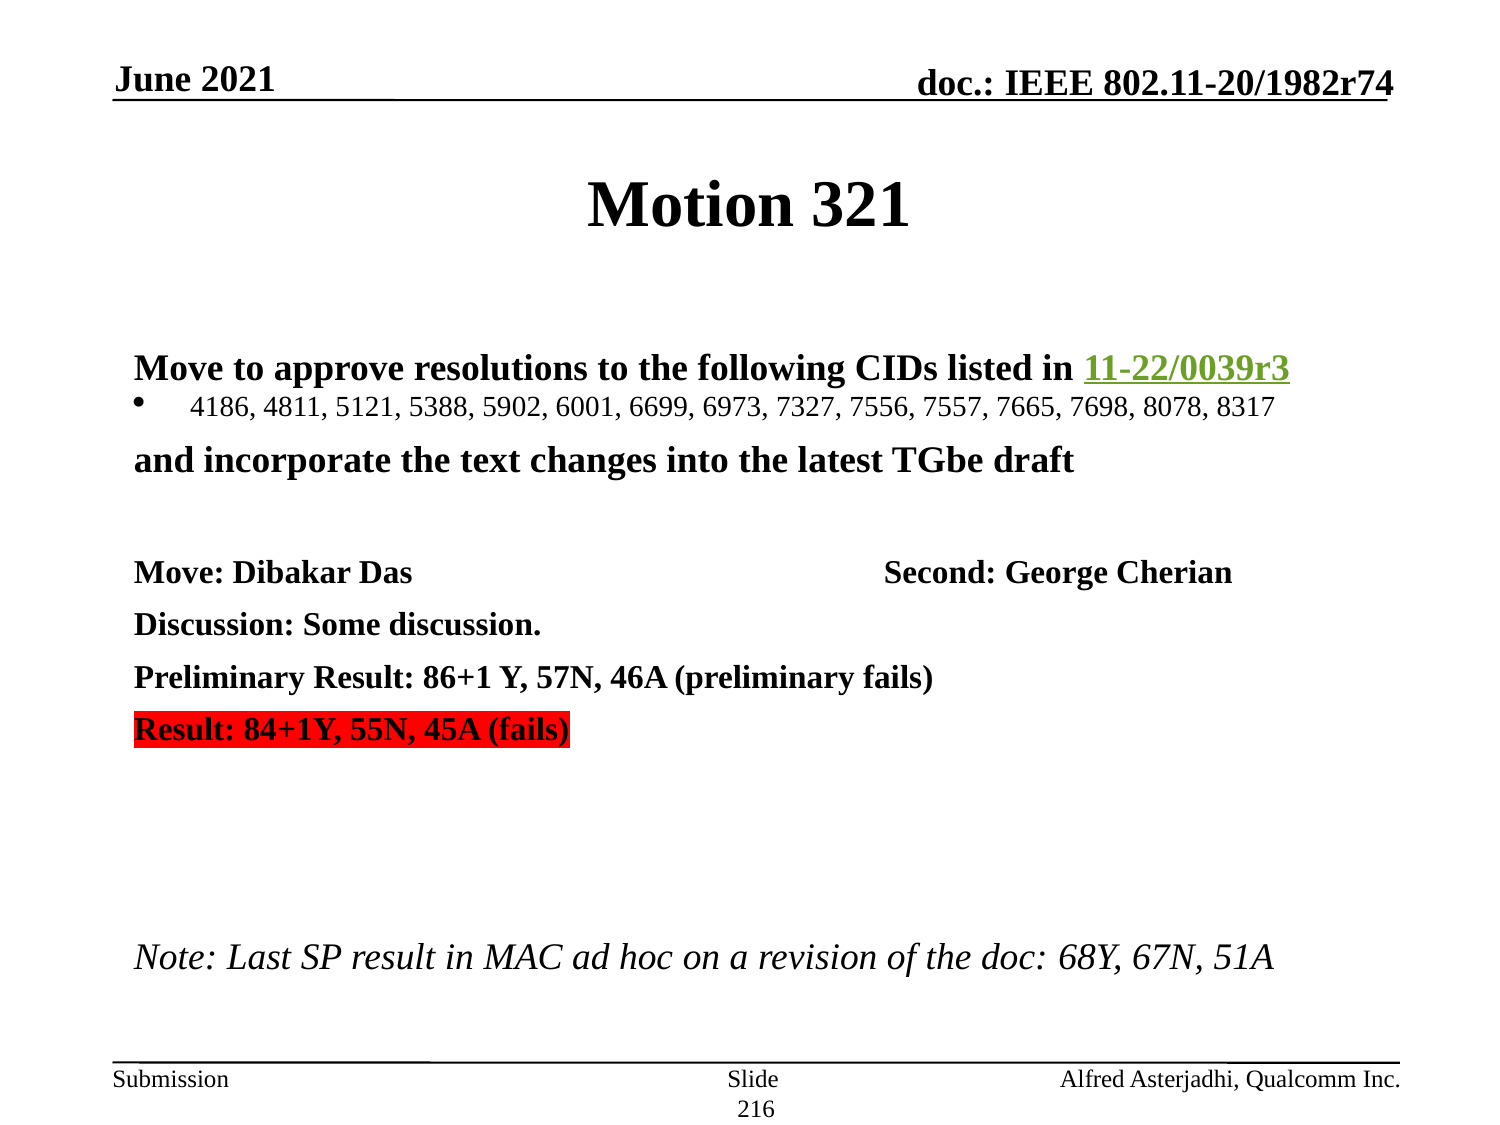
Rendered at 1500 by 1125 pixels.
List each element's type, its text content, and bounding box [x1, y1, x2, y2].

list Move to approve resolutions to the following CIDs listed in 11-22/0039r3 4186, 4811, 5121, 5388, 5902, 6001, 6699, 6973, 7327, 7556, 7557, 7665, 7698, 8078, 8317 and incorporate the text changes into the latest TGbe draft Move: Dibakar Das Second: George Cherian Discussion: Some discussion. Preliminary Result: 86+1 Y, 57N, 46A (preliminary fails) Result: 84+1Y, 55N, 45A (fails) Note: Last SP result in MAC ad hoc on a revision of the doc: 68Y, 67N, 51A [118, 334, 1394, 1011]
slide_number Slide 216 [712, 1061, 800, 1123]
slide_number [114, 54, 423, 100]
footer Alfred Asterjadhi, Qualcomm Inc. [878, 1061, 1402, 1093]
title Motion 321 [112, 112, 1388, 288]
